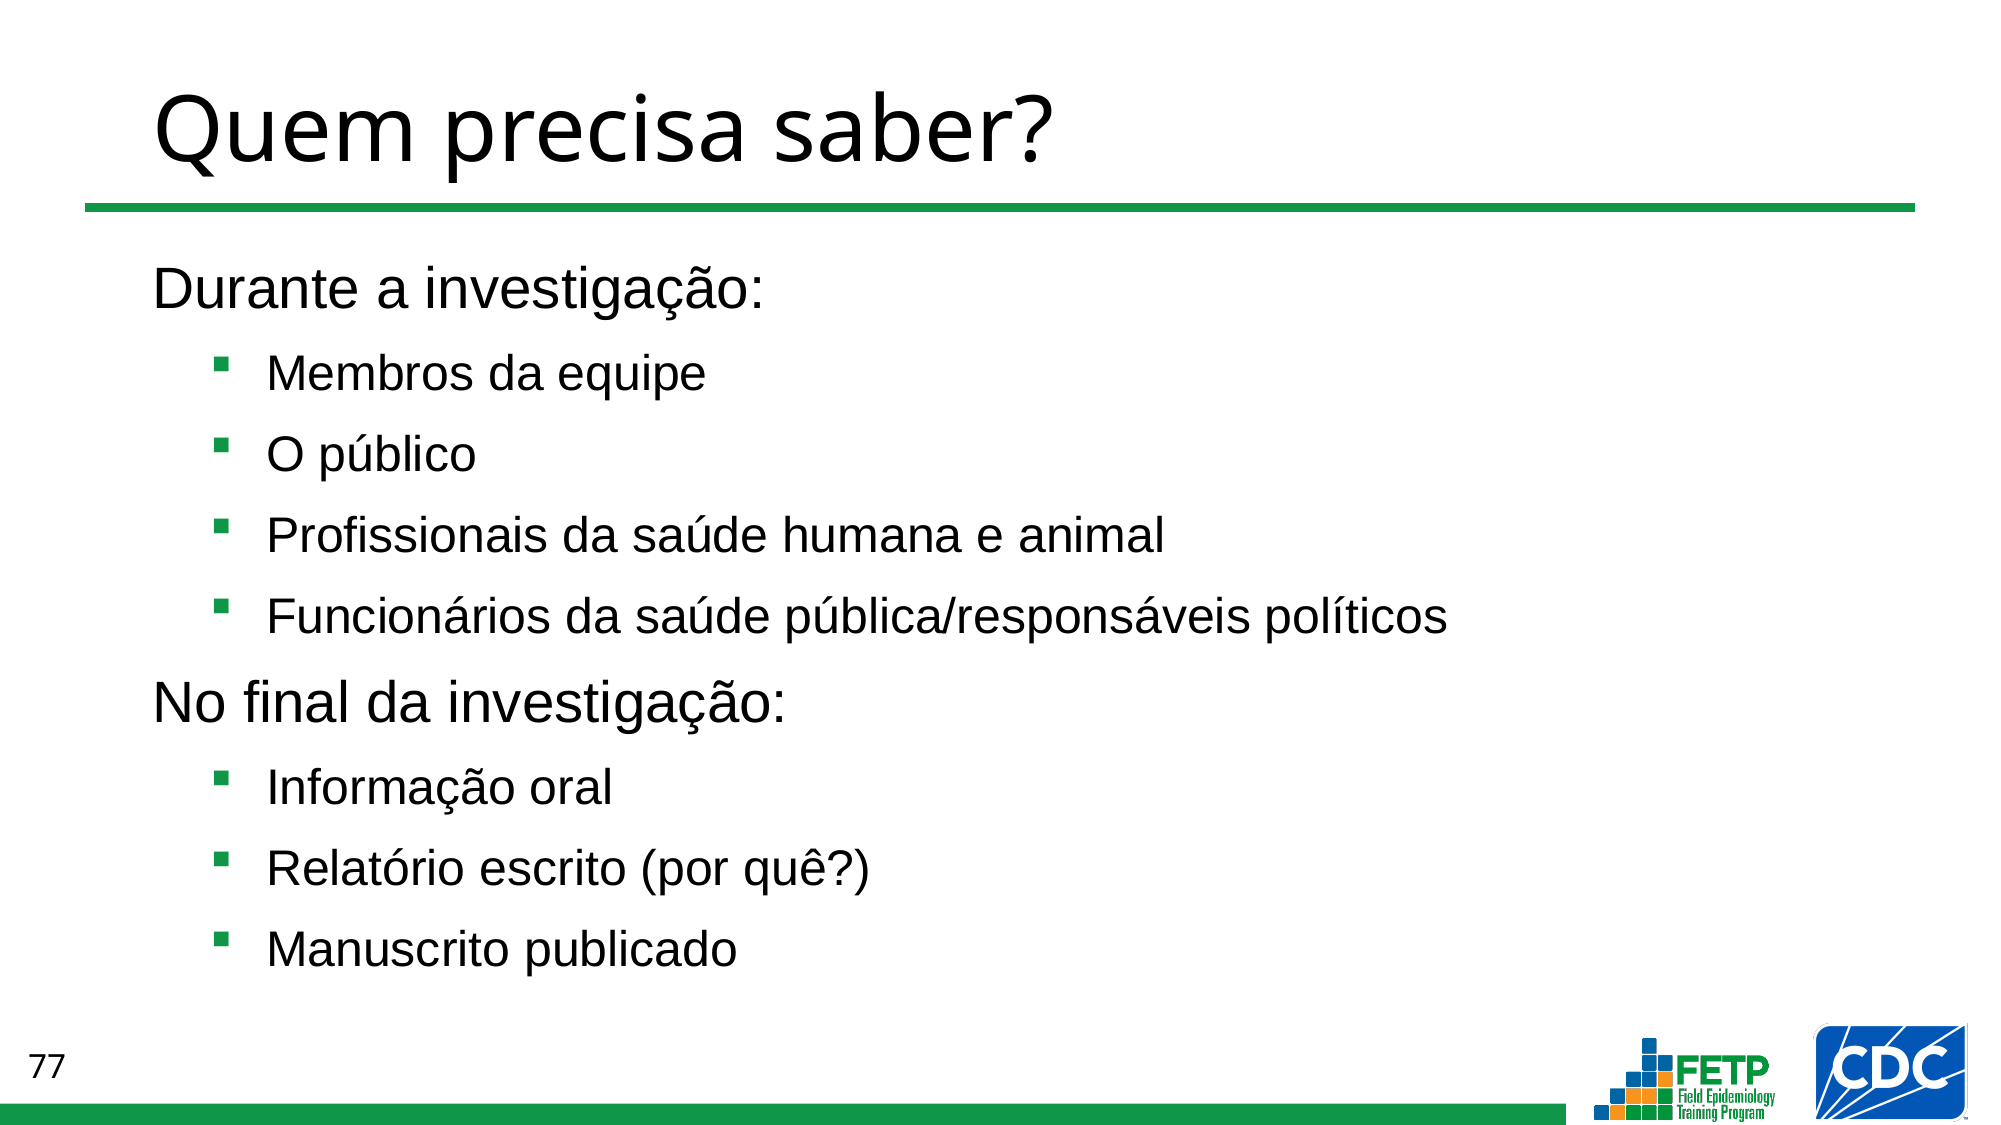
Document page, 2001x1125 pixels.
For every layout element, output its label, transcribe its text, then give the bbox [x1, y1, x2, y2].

picture [1813, 1023, 1968, 1122]
picture [1594, 1038, 1775, 1122]
title Quem precisa saber? [137, 75, 1863, 207]
list Durante a investigação: Membros da equipe O público Profissionais da saúde humana e animal Funcionários da saúde pública/responsáveis políticos No final da investigação: Informação oral Relatório escrito (por quê?) Manuscrito publicado [137, 242, 1863, 1004]
